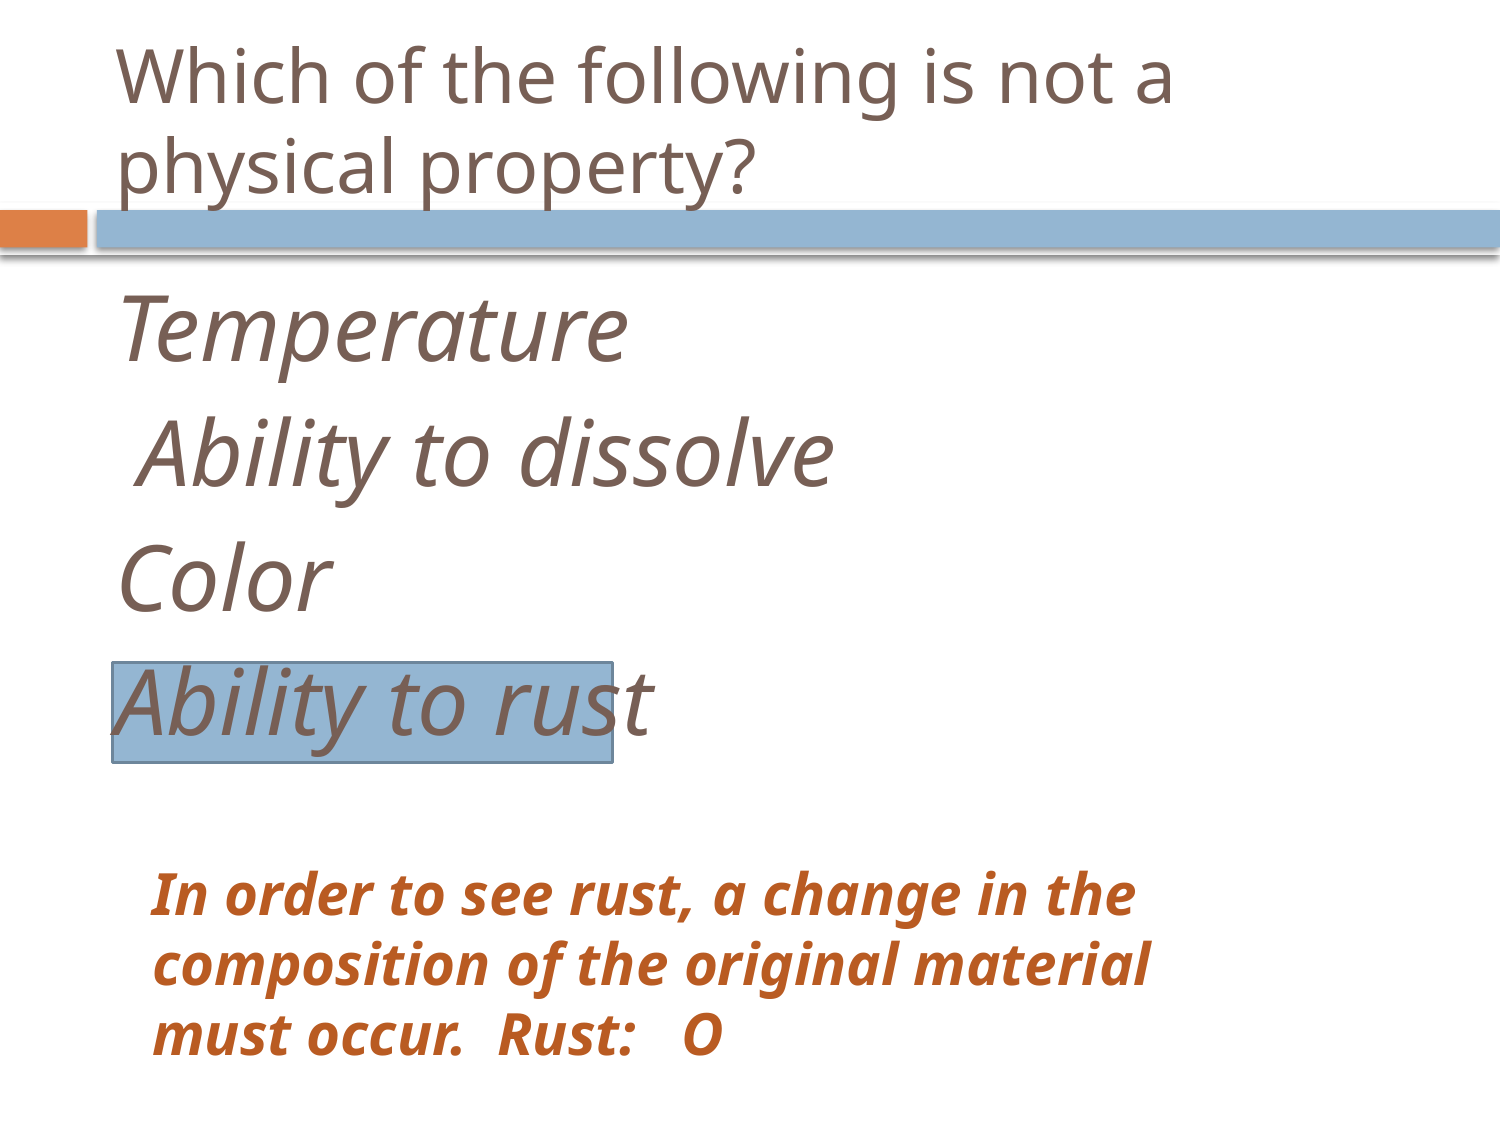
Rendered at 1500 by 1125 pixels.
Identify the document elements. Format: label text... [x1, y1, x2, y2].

list Temperature Ability to dissolve Color Ability to rust [100, 262, 1438, 1000]
title Which of the following is not a physical property? [100, 37, 1438, 200]
